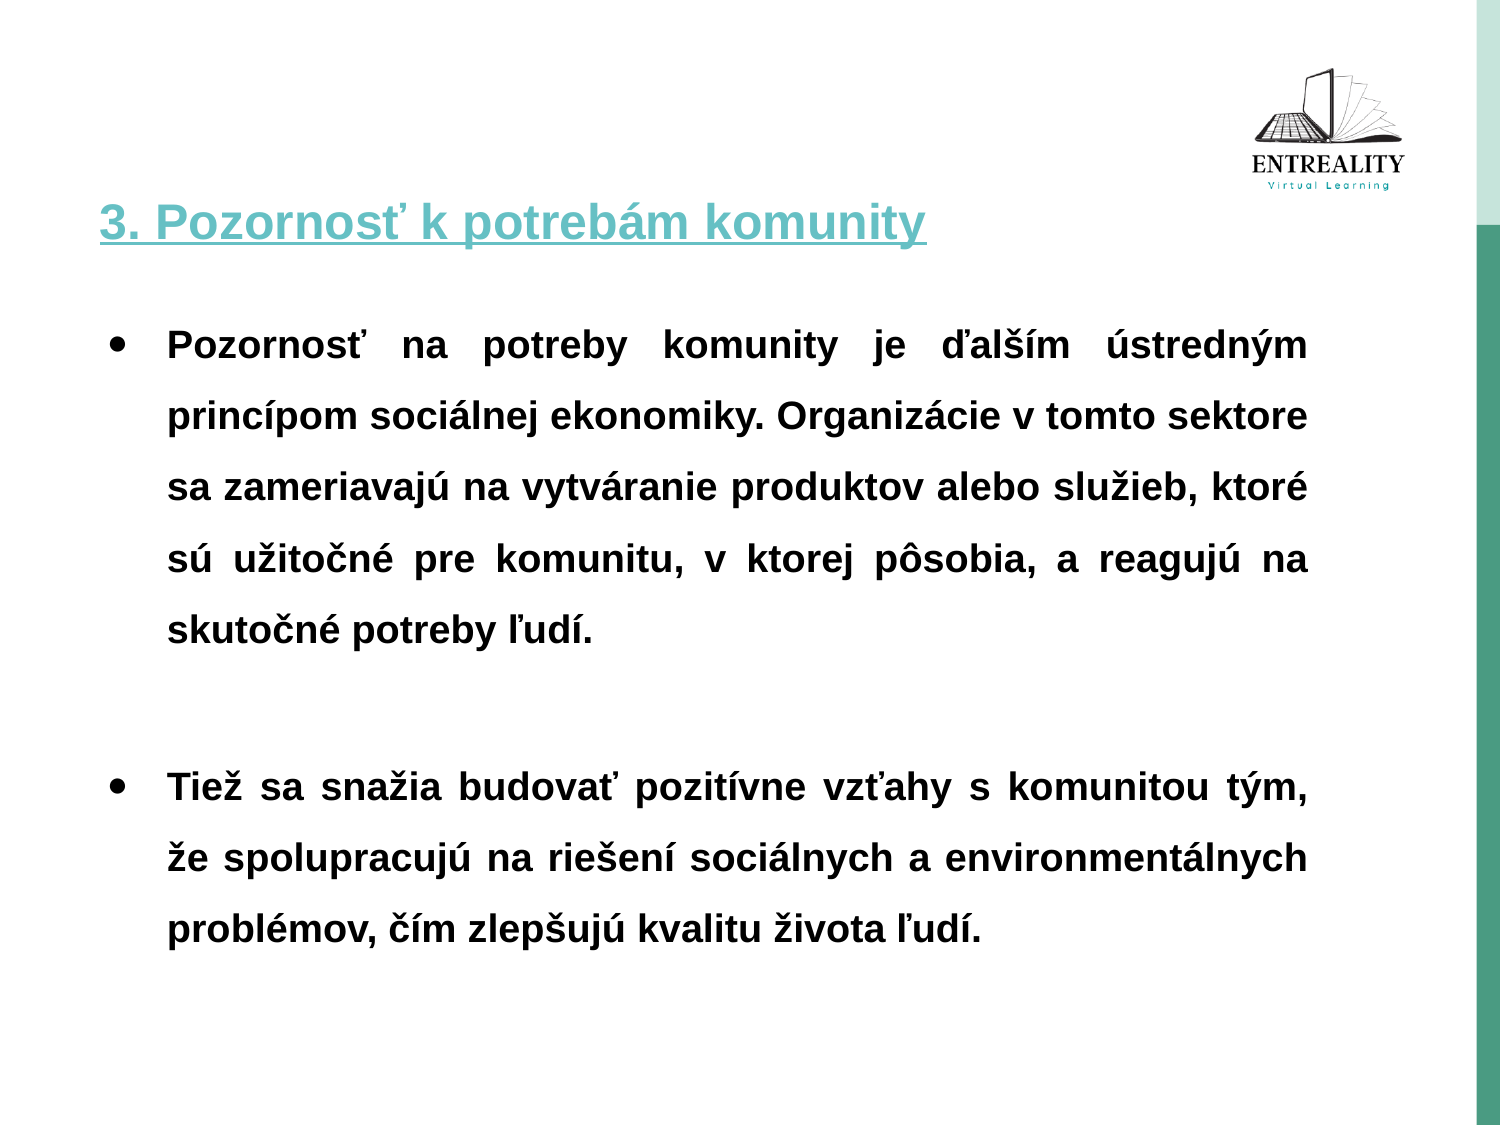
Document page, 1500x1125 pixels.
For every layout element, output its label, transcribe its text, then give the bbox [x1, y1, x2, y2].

picture [1198, 0, 1458, 259]
title 3. Pozornosť k potrebám komunity [84, 31, 1035, 257]
list Pozornosť na potreby komunity je ďalším ústredným princípom sociálnej ekonomiky. Organizácie v tomto sektore sa zameriavajú na vytváranie produktov alebo služieb, ktoré sú užitočné pre komunitu, v ktorej pôsobia, a reagujú na skutočné potreby ľudí. Tiež sa snažia budovať pozitívne vzťahy s komunitou tým, že spolupracujú na riešení sociálnych a environmentálnych problémov, čím zlepšujú kvalitu života ľudí. [75, 287, 1325, 1005]
